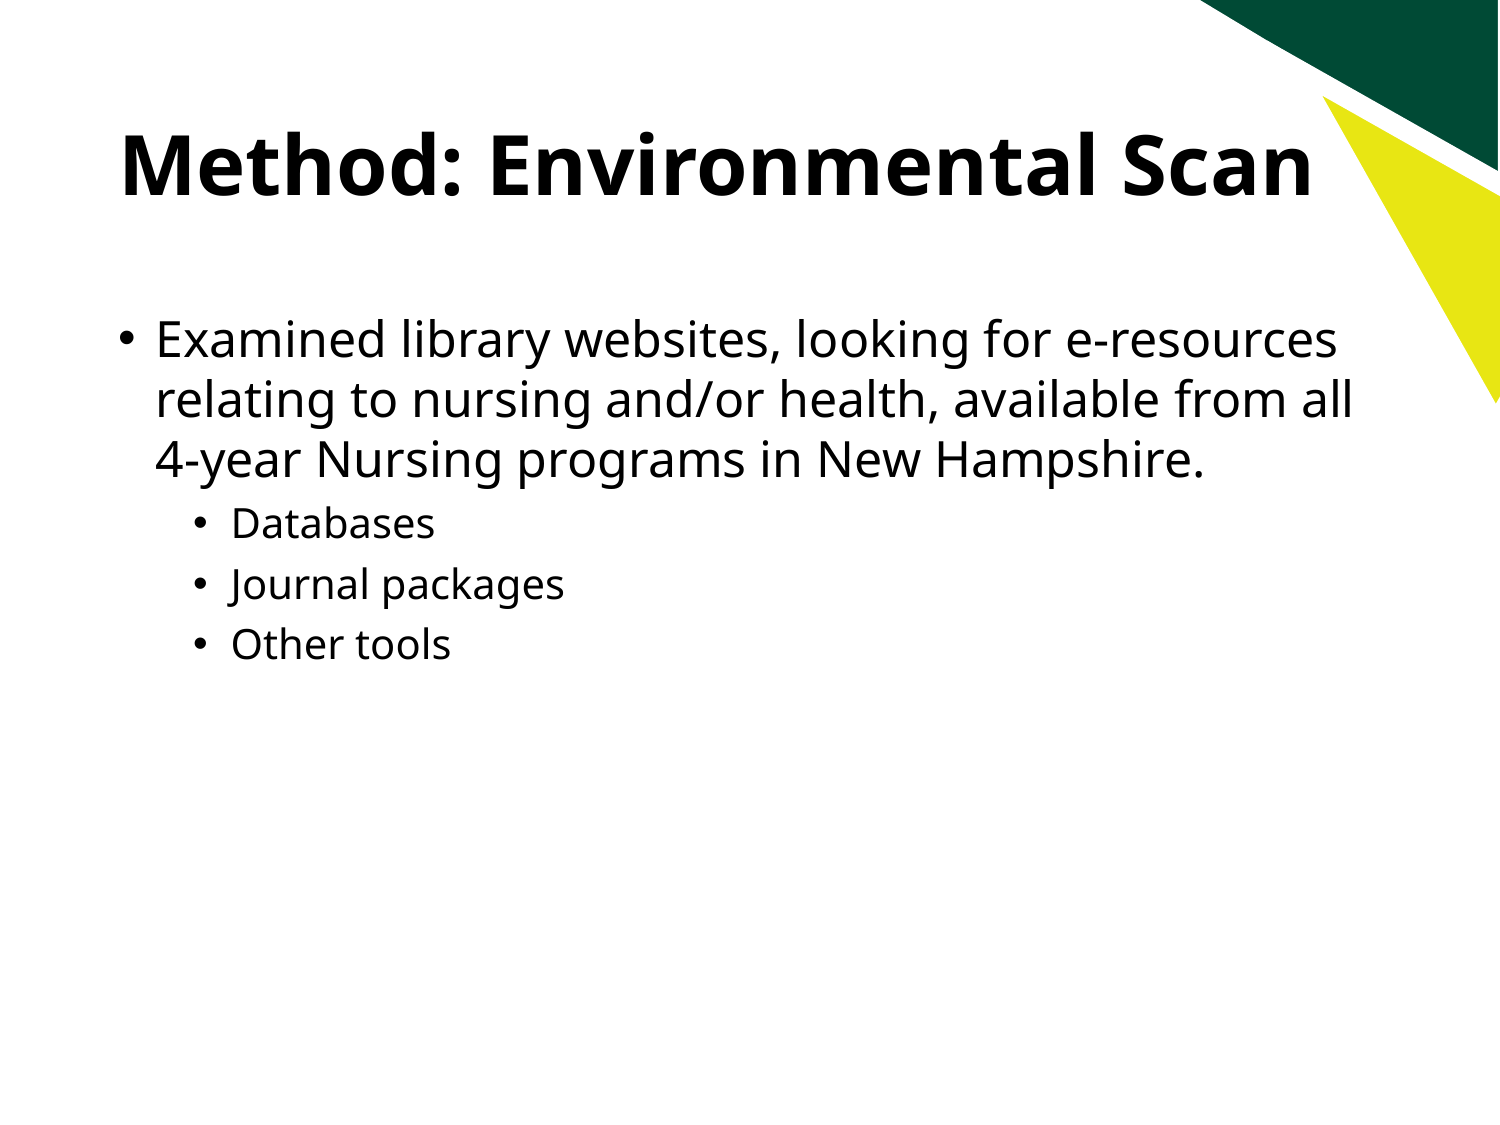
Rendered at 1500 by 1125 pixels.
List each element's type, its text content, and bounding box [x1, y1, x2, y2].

title Method: Environmental Scan [103, 59, 1397, 278]
list Examined library websites, looking for e-resources relating to nursing and/or health, available from all 4-year Nursing programs in New Hampshire. Databases Journal packages Other tools [103, 299, 1397, 900]
